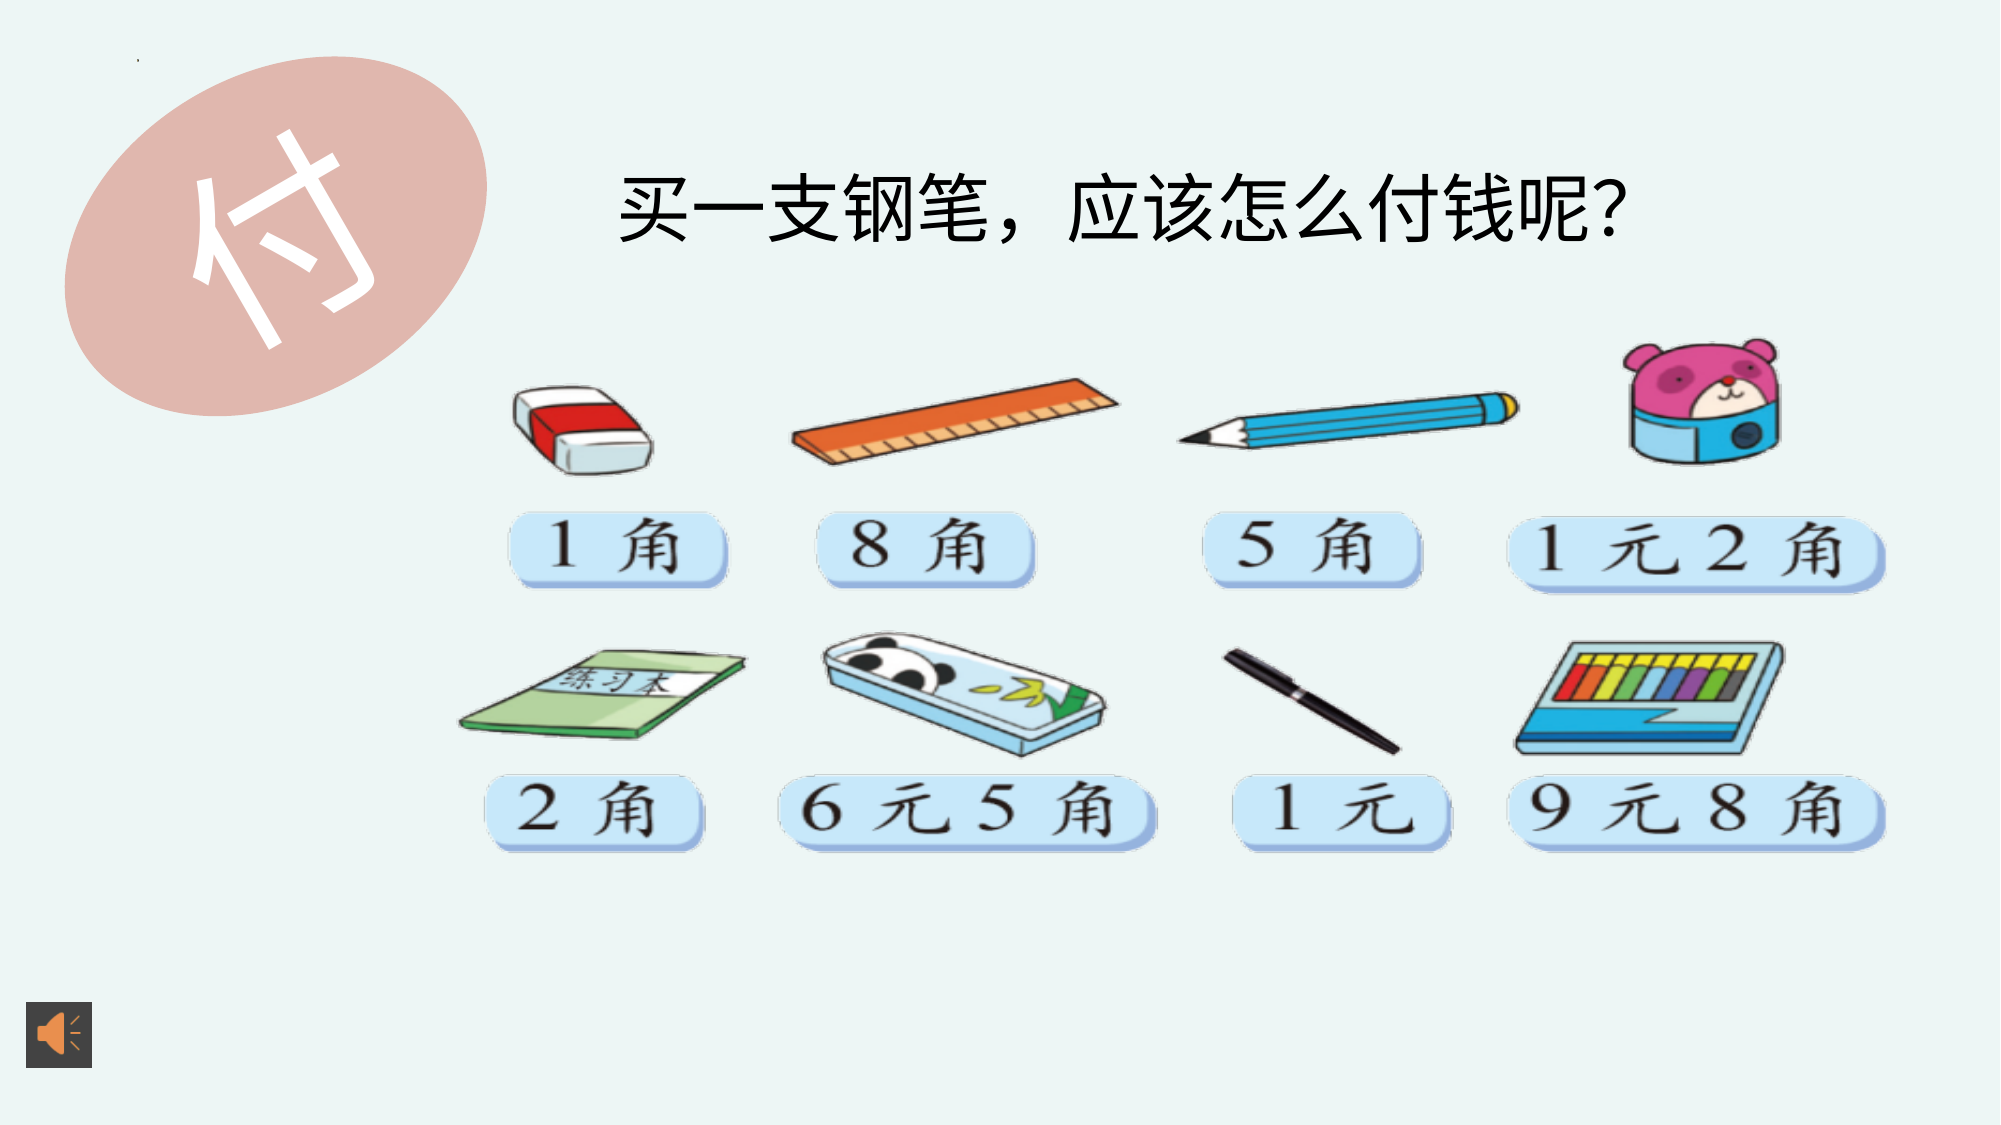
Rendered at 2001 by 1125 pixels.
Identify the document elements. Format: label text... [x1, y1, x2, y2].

picture [25, 1000, 94, 1069]
text_box 付 [63, 55, 488, 418]
text_box 买一支钢笔，应该怎么付钱呢？ [601, 154, 2000, 259]
picture [440, 331, 1904, 864]
